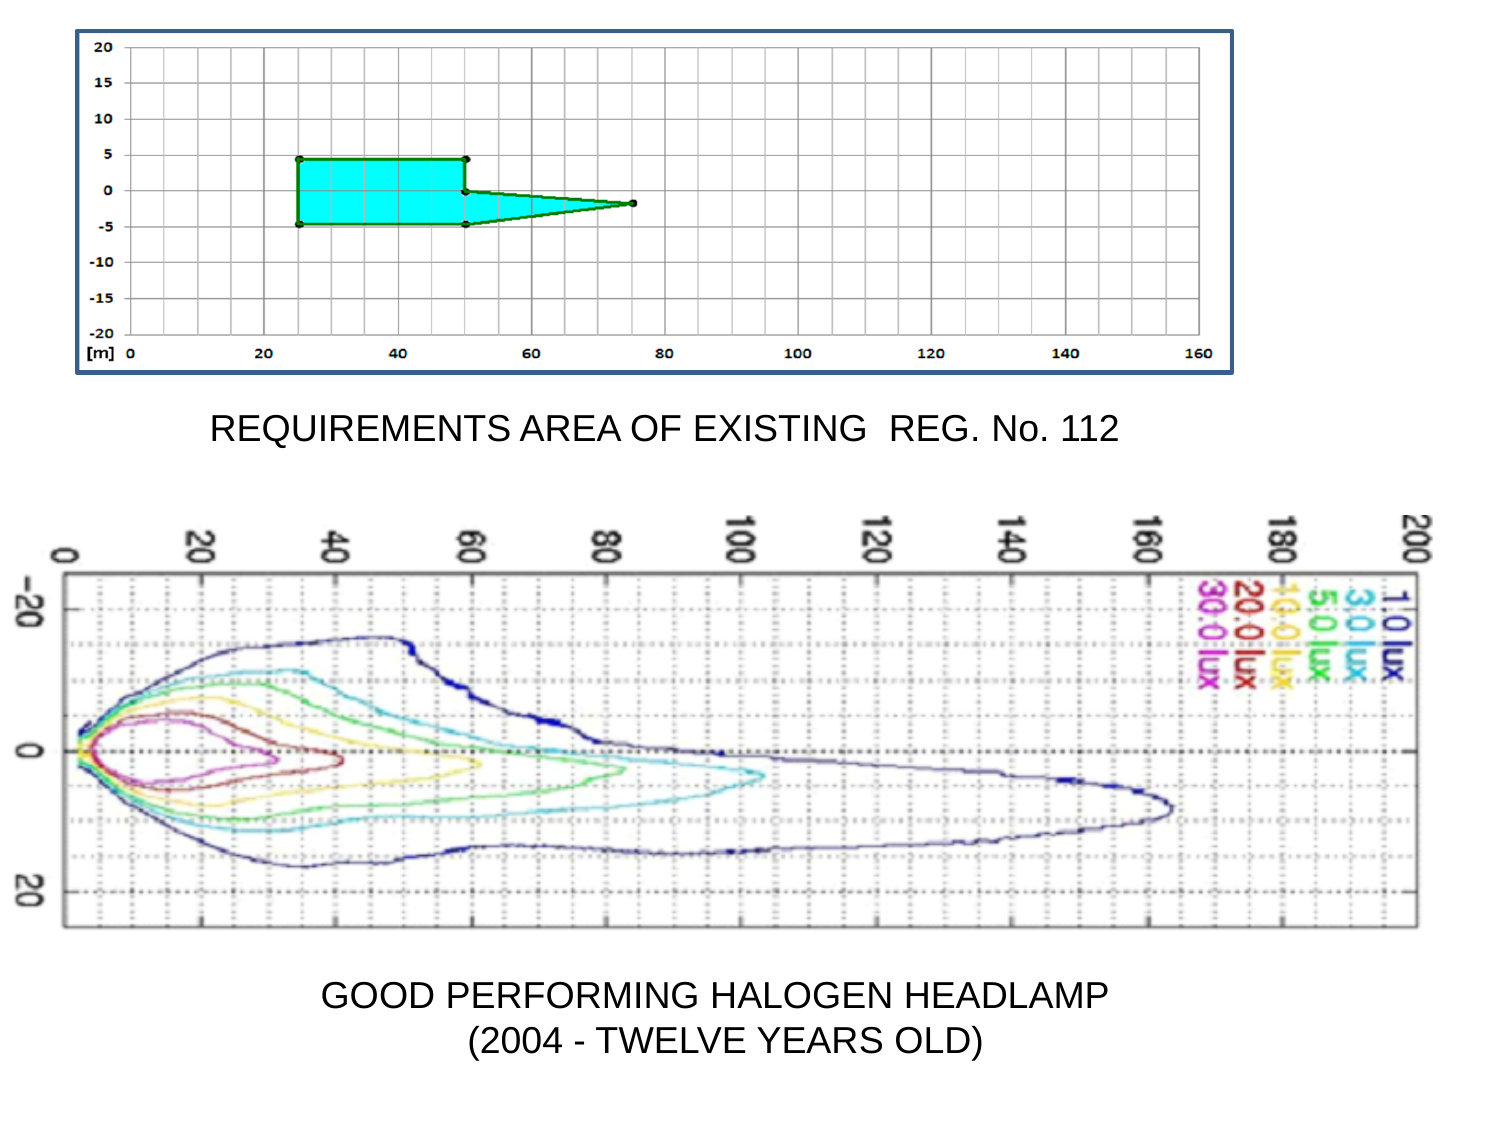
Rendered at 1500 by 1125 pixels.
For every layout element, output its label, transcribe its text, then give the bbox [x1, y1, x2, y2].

text_box REQUIREMENTS AREA OF EXISTING REG. No. 112 [194, 397, 1223, 457]
text_box [75, 29, 1234, 375]
picture [0, 514, 1433, 955]
text_box GOOD PERFORMING HALOGEN HEADLAMP (2004 - TWELVE YEARS OLD) [206, 964, 1235, 1069]
